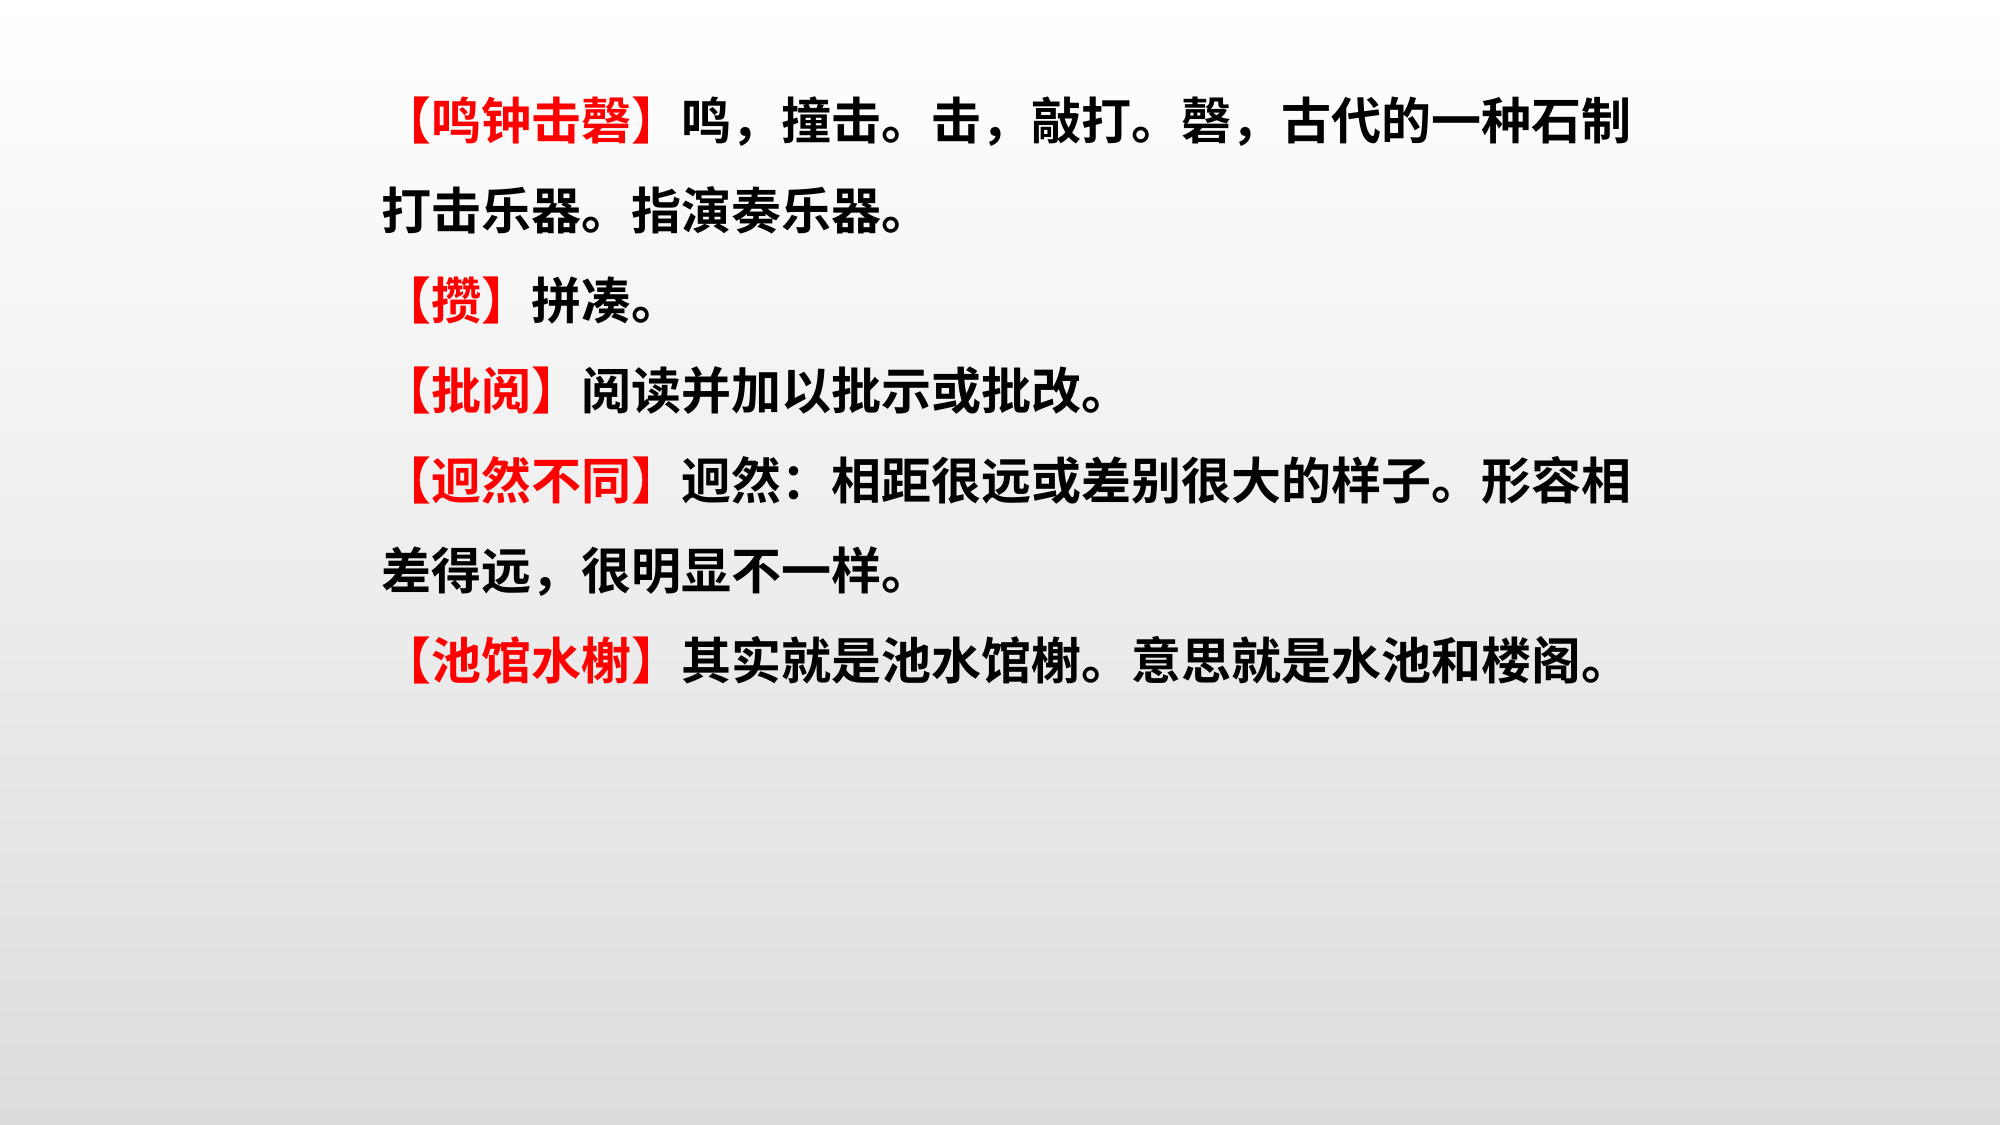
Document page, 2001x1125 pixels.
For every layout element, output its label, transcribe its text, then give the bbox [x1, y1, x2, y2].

text_box 【鸣钟击磬】鸣，撞击。击，敲打。磬，古代的一种石制打击乐器。指演奏乐器。 【攒】拼凑。 【批阅】阅读并加以批示或批改。 【迥然不同】迥然：相距很远或差别很大的样子。形容相差得远，很明显不一样。 【池馆水榭】其实就是池水馆榭。意思就是水池和楼阁。 [366, 51, 1686, 697]
